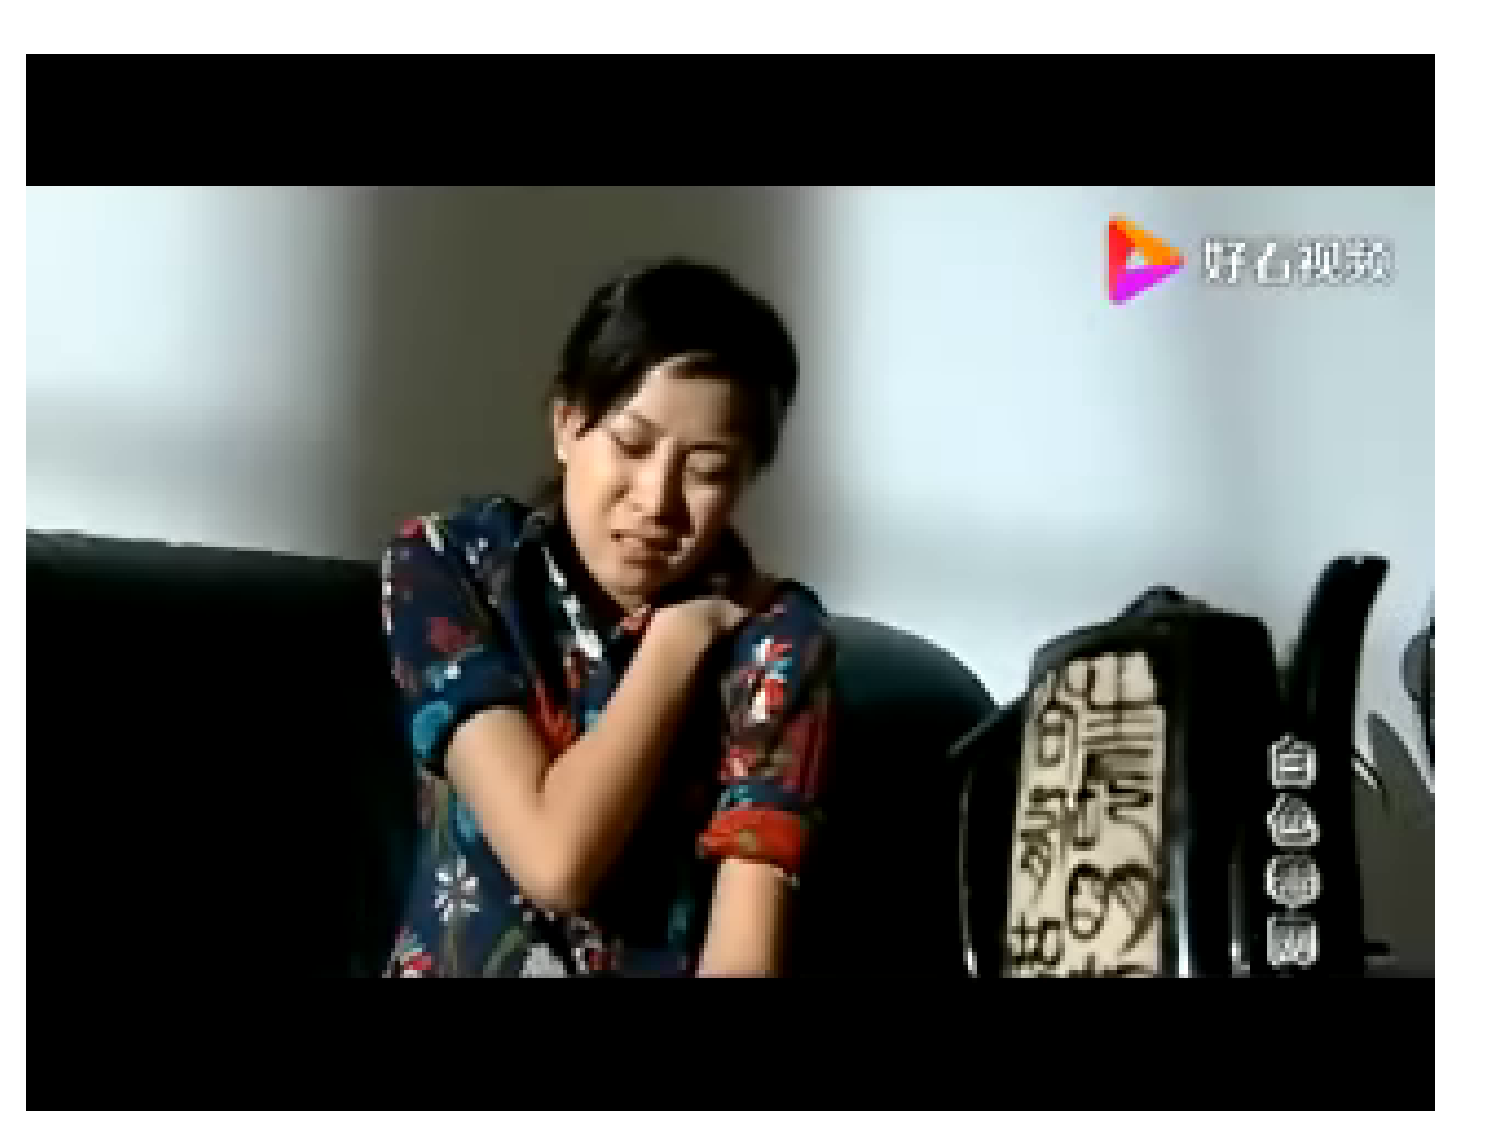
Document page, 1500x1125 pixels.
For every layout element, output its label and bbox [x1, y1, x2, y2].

list [24, 53, 1436, 1112]
